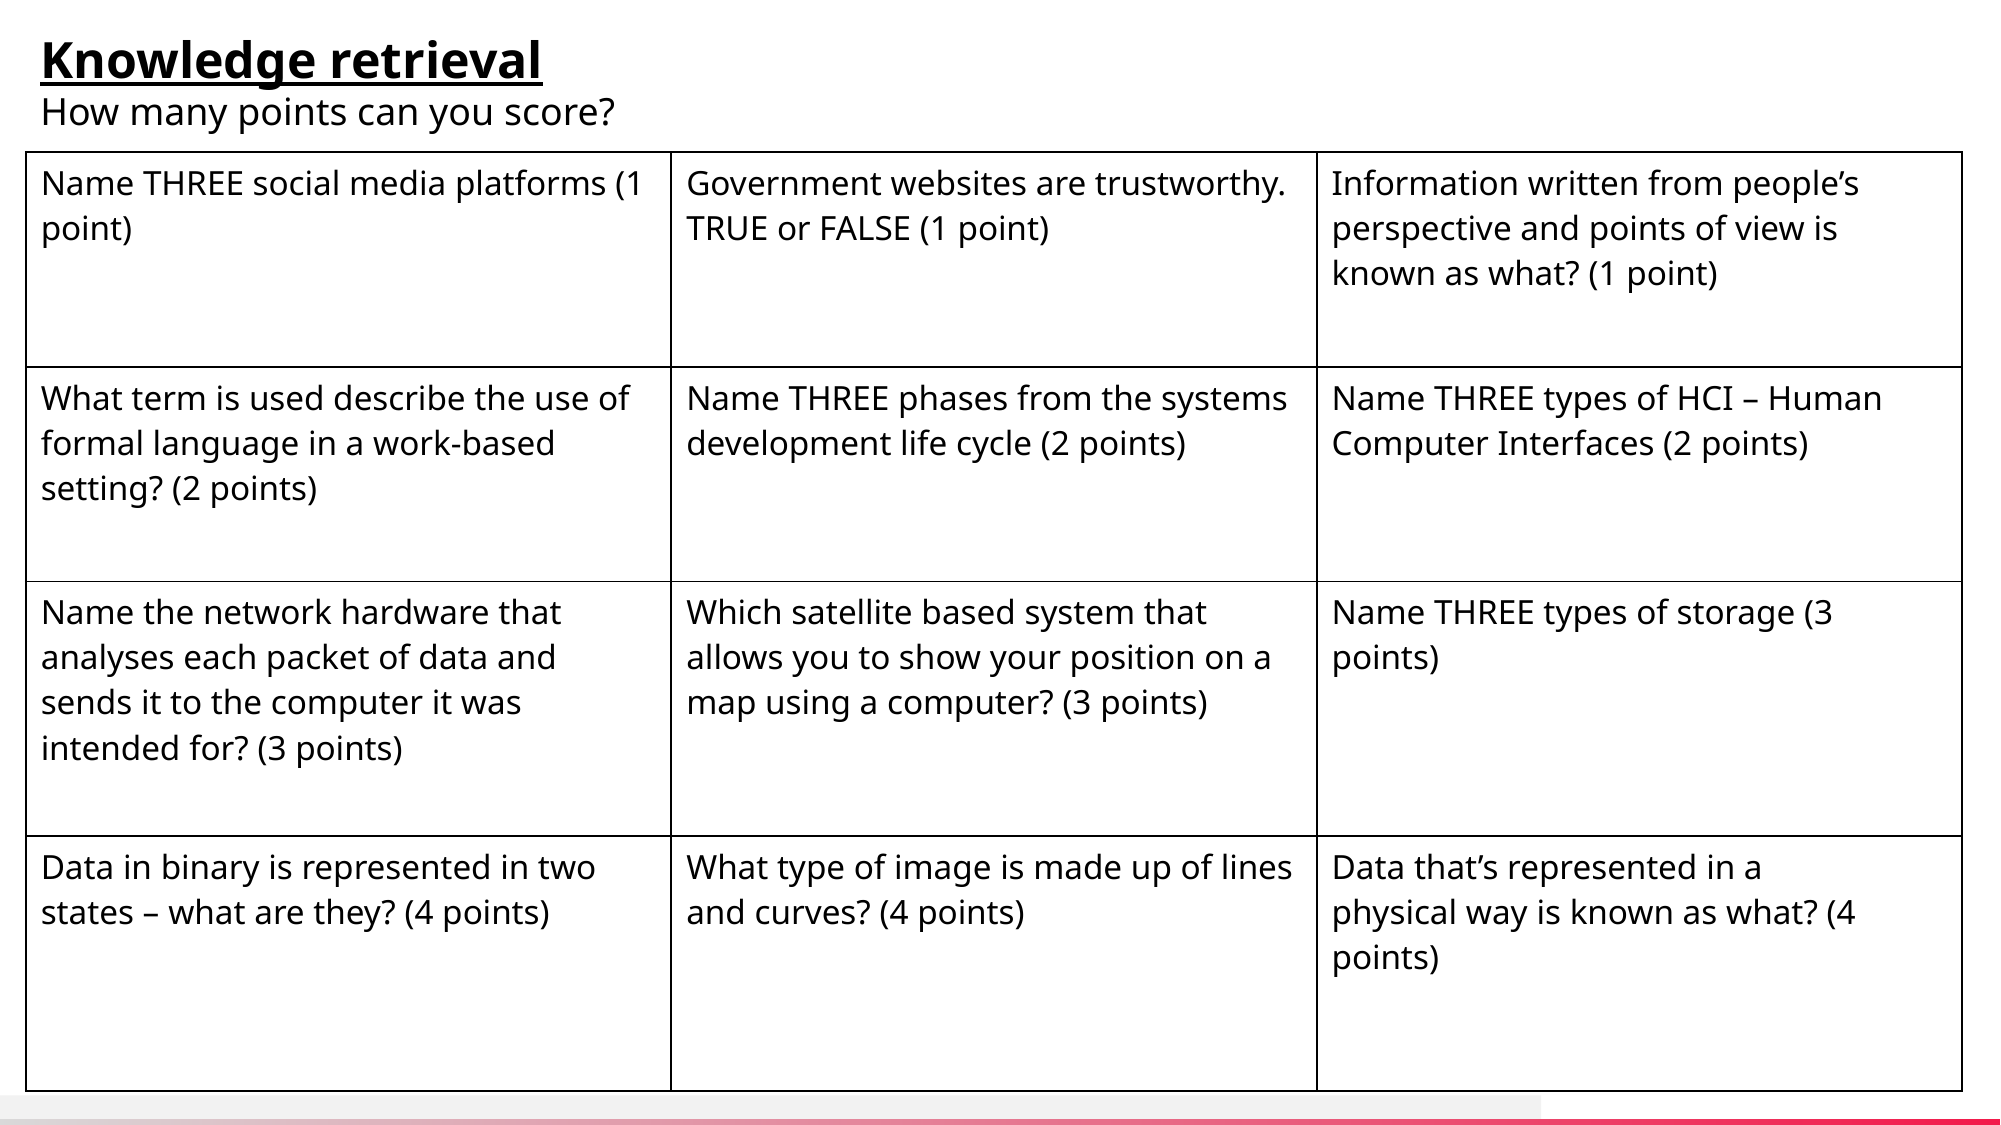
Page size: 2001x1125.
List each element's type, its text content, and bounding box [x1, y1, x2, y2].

table_cell Name THREE types of HCI – Human Computer Interfaces (2 points) [1318, 368, 1961, 581]
table_cell Name THREE types of storage (3 points) [1318, 582, 1961, 835]
table_cell Name the network hardware that analyses each packet of data and sends it to the computer it was intended for? (3 points) [27, 582, 670, 835]
table_header Information written from people’s perspective and points of view is known as what? (1 point) [1318, 153, 1961, 366]
table_cell What term is used describe the use of formal language in a work-based setting? (2 points) [27, 368, 670, 581]
table_cell What type of image is made up of lines and curves? (4 points) [672, 837, 1316, 1090]
table_cell Data in binary is represented in two states – what are they? (4 points) [27, 837, 670, 1090]
table_cell Which satellite based system that allows you to show your position on a map using a computer? (3 points) [672, 582, 1316, 835]
table_cell Data that’s represented in a physical way is known as what? (4 points) [1318, 837, 1961, 1090]
table_header Name THREE social media platforms (1 point) [27, 153, 670, 366]
table_header Government websites are trustworthy. TRUE or FALSE (1 point) [672, 153, 1316, 366]
table_cell Name THREE phases from the systems development life cycle (2 points) [672, 368, 1316, 581]
text_box Knowledge retrieval How many points can you score? [25, 21, 1095, 141]
